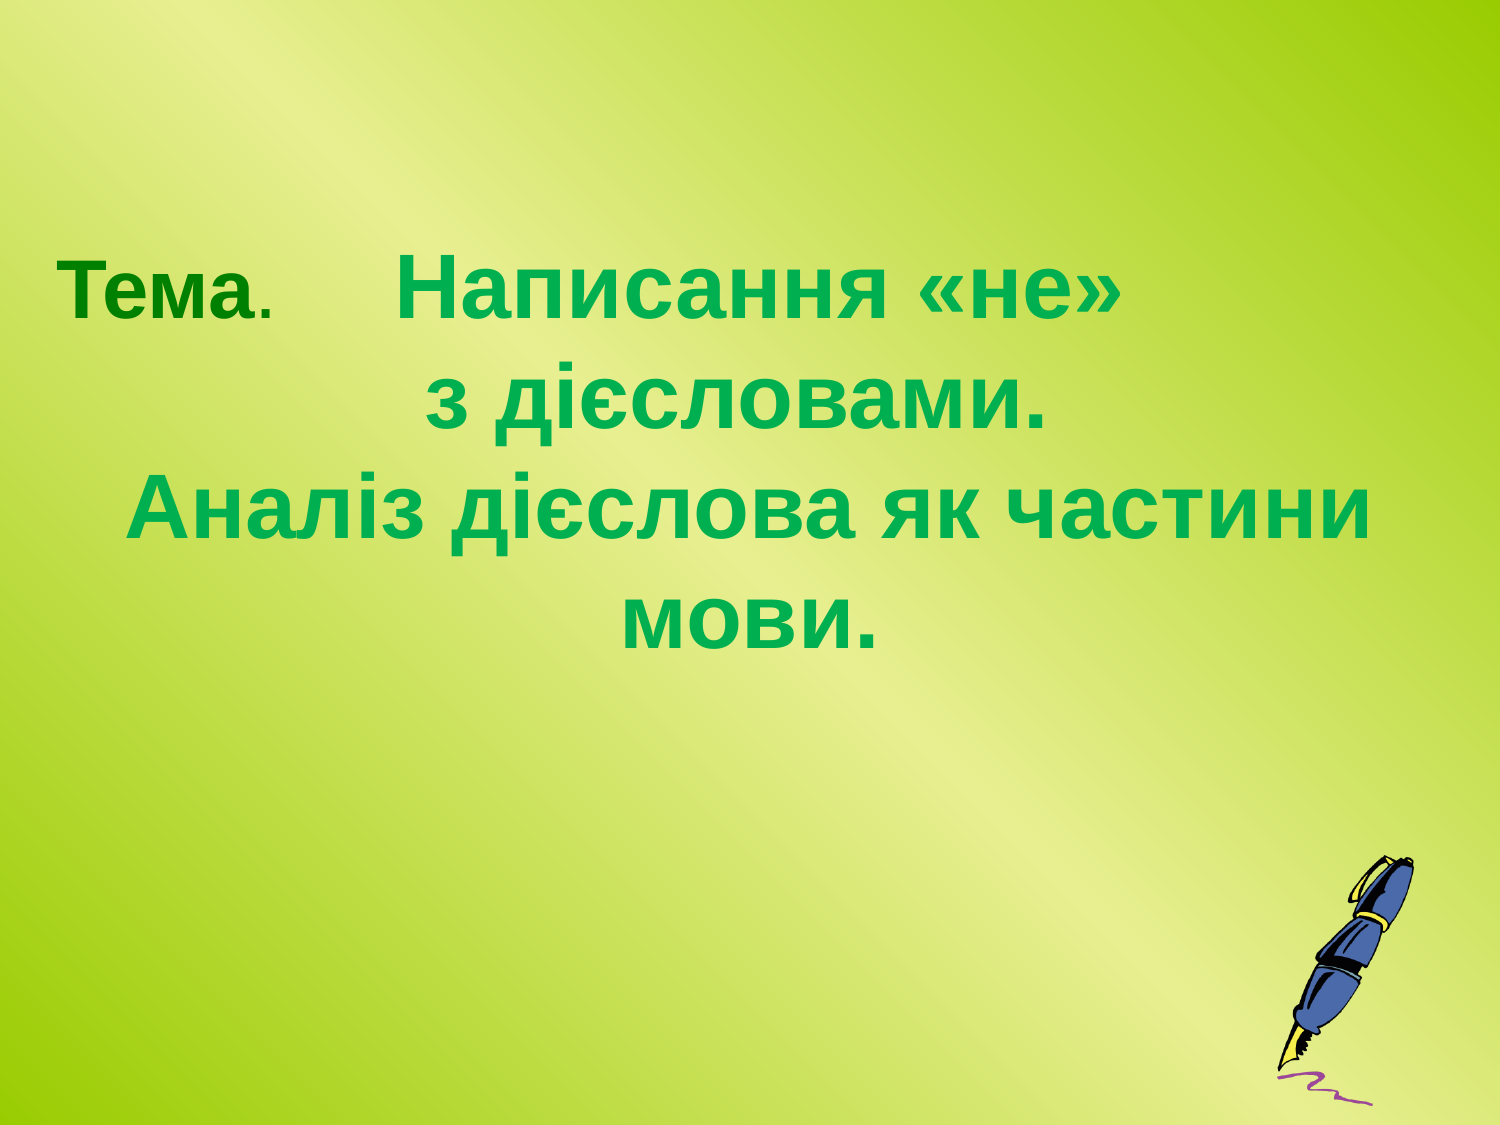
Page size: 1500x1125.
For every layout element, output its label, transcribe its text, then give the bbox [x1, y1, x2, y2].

picture [1277, 855, 1414, 1106]
text_box Тема. Написання «не» з дієсловами. Аналіз дієслова як частини мови. [41, 219, 1459, 675]
